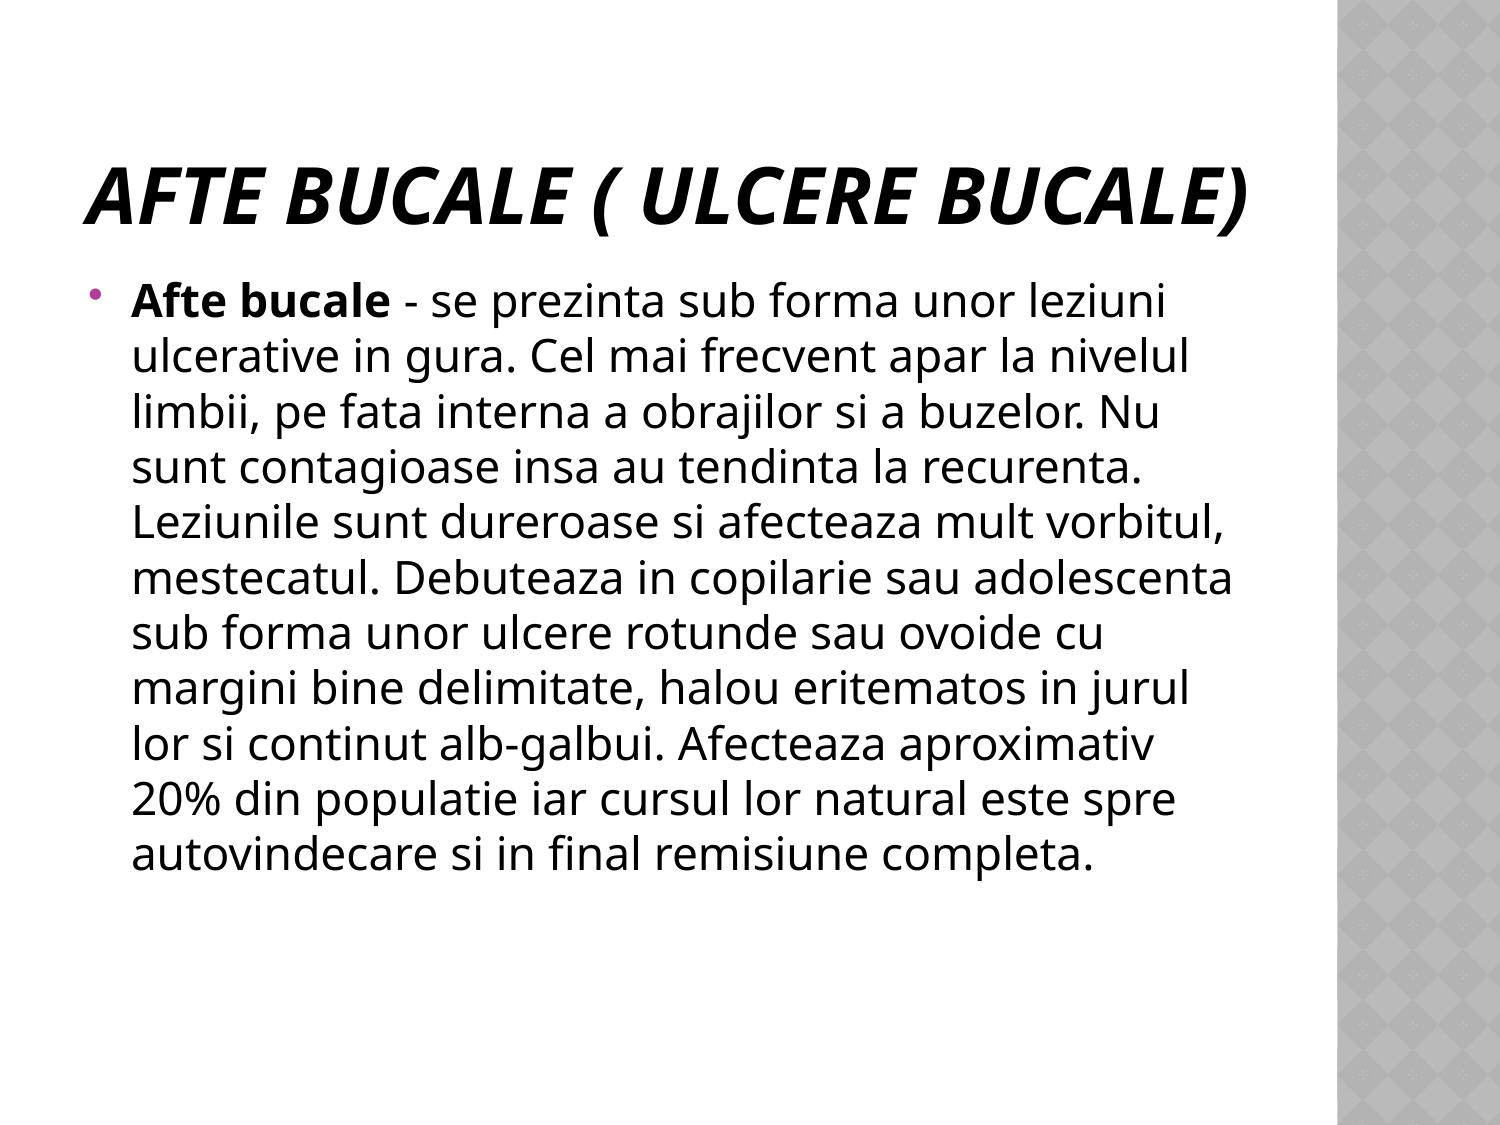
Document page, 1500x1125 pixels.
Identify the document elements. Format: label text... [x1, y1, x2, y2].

title Afte bucale ( Ulcere bucale) [75, 52, 1263, 240]
list Afte bucale - se prezinta sub forma unor leziuni ulcerative in gura. Cel mai frecvent apar la nivelul limbii, pe fata interna a obrajilor si a buzelor. Nu sunt contagioase insa au tendinta la recurenta. Leziunile sunt dureroase si afecteaza mult vorbitul, mestecatul. Debuteaza in copilarie sau adolescenta sub forma unor ulcere rotunde sau ovoide cu margini bine delimitate, halou eritematos in jurul lor si continut alb-galbui. Afecteaza aproximativ 20% din populatie iar cursul lor natural este spre autovindecare si in final remisiune completa. [75, 264, 1263, 1059]
